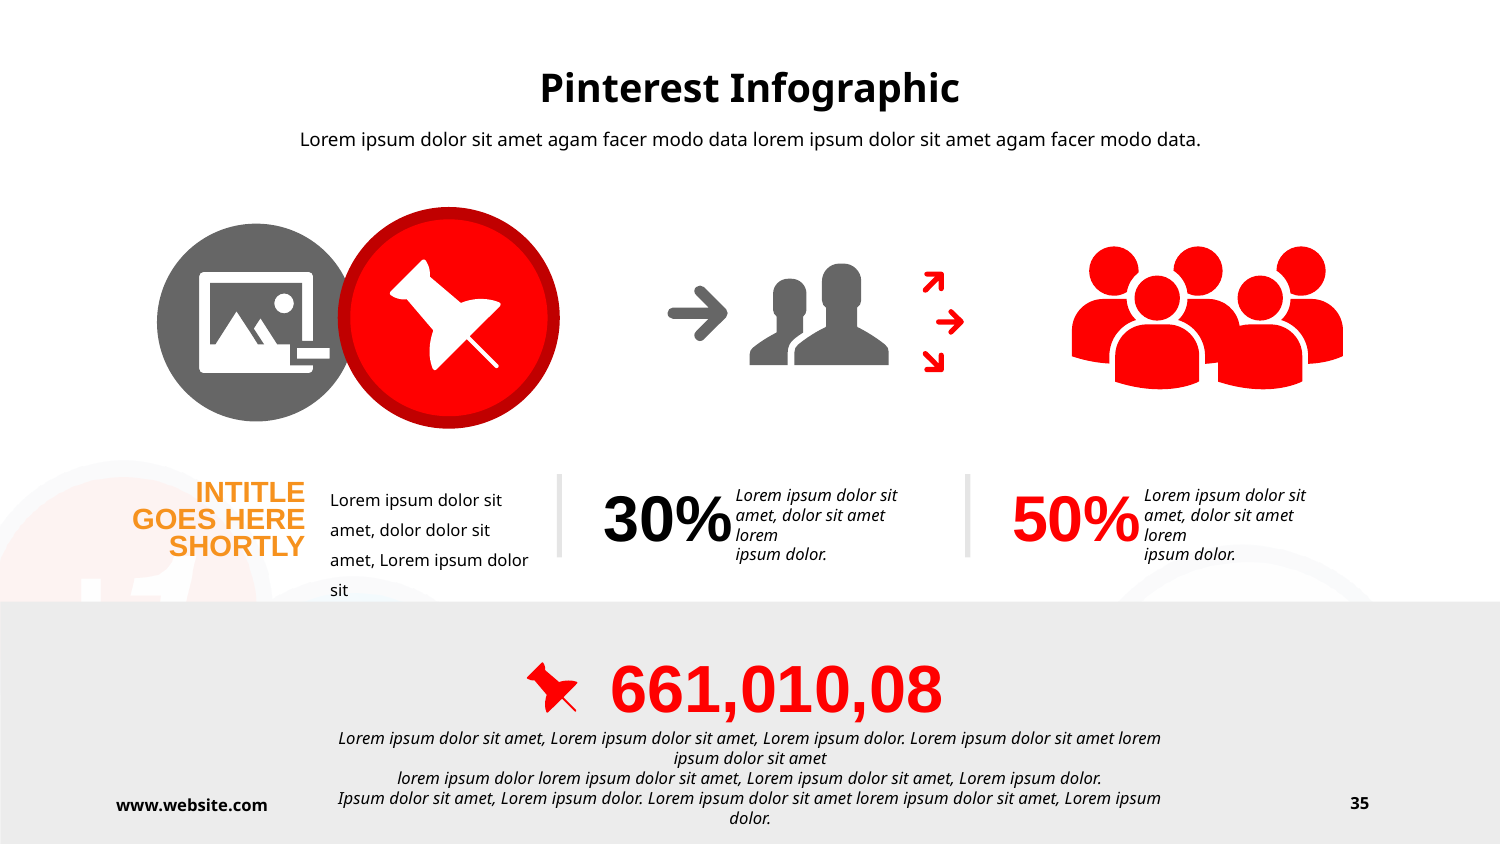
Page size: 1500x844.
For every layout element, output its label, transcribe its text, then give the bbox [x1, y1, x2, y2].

text_box [936, 309, 964, 335]
text_box [794, 263, 889, 366]
text_box 50% [1000, 471, 1154, 561]
text_box [749, 278, 807, 366]
slide_number ‹#› [1322, 782, 1397, 827]
text_box [337, 206, 560, 429]
text_box [1115, 324, 1200, 390]
footer www.website.com [104, 785, 373, 824]
text_box [1173, 246, 1223, 296]
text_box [314, 639, 1186, 791]
text_box [965, 474, 971, 558]
text_box [1178, 298, 1303, 390]
text_box Lorem ipsum dolor sit amet, dolor sit amet lorem ipsum dolor. [1132, 478, 1343, 553]
text_box [1237, 275, 1283, 321]
text_box [922, 351, 944, 373]
text_box [0, 601, 1500, 844]
text_box [1281, 298, 1343, 364]
text_box Lorem ipsum dolor sit amet, dolor sit amet lorem ipsum dolor. [724, 478, 935, 553]
text_box [1071, 298, 1136, 364]
title Pinterest Infographic [103, 59, 1397, 120]
text_box [350, 219, 548, 417]
text_box INTITLE GOES HERE SHORTLY [118, 475, 317, 556]
text_box 30% [592, 471, 746, 561]
text_box [1276, 246, 1326, 296]
text_box [1134, 275, 1180, 321]
text_box [1089, 246, 1139, 296]
text_box [389, 259, 501, 371]
text_box [922, 271, 944, 293]
list Lorem ipsum dolor sit amet agam facer modo data lorem ipsum dolor sit amet agam facer modo data. [103, 120, 1397, 160]
text_box [156, 223, 347, 422]
text_box [667, 285, 728, 342]
text_box Lorem ipsum dolor sit amet, dolor dolor sit amet, Lorem ipsum dolor sit [319, 474, 542, 557]
text_box [556, 474, 562, 558]
